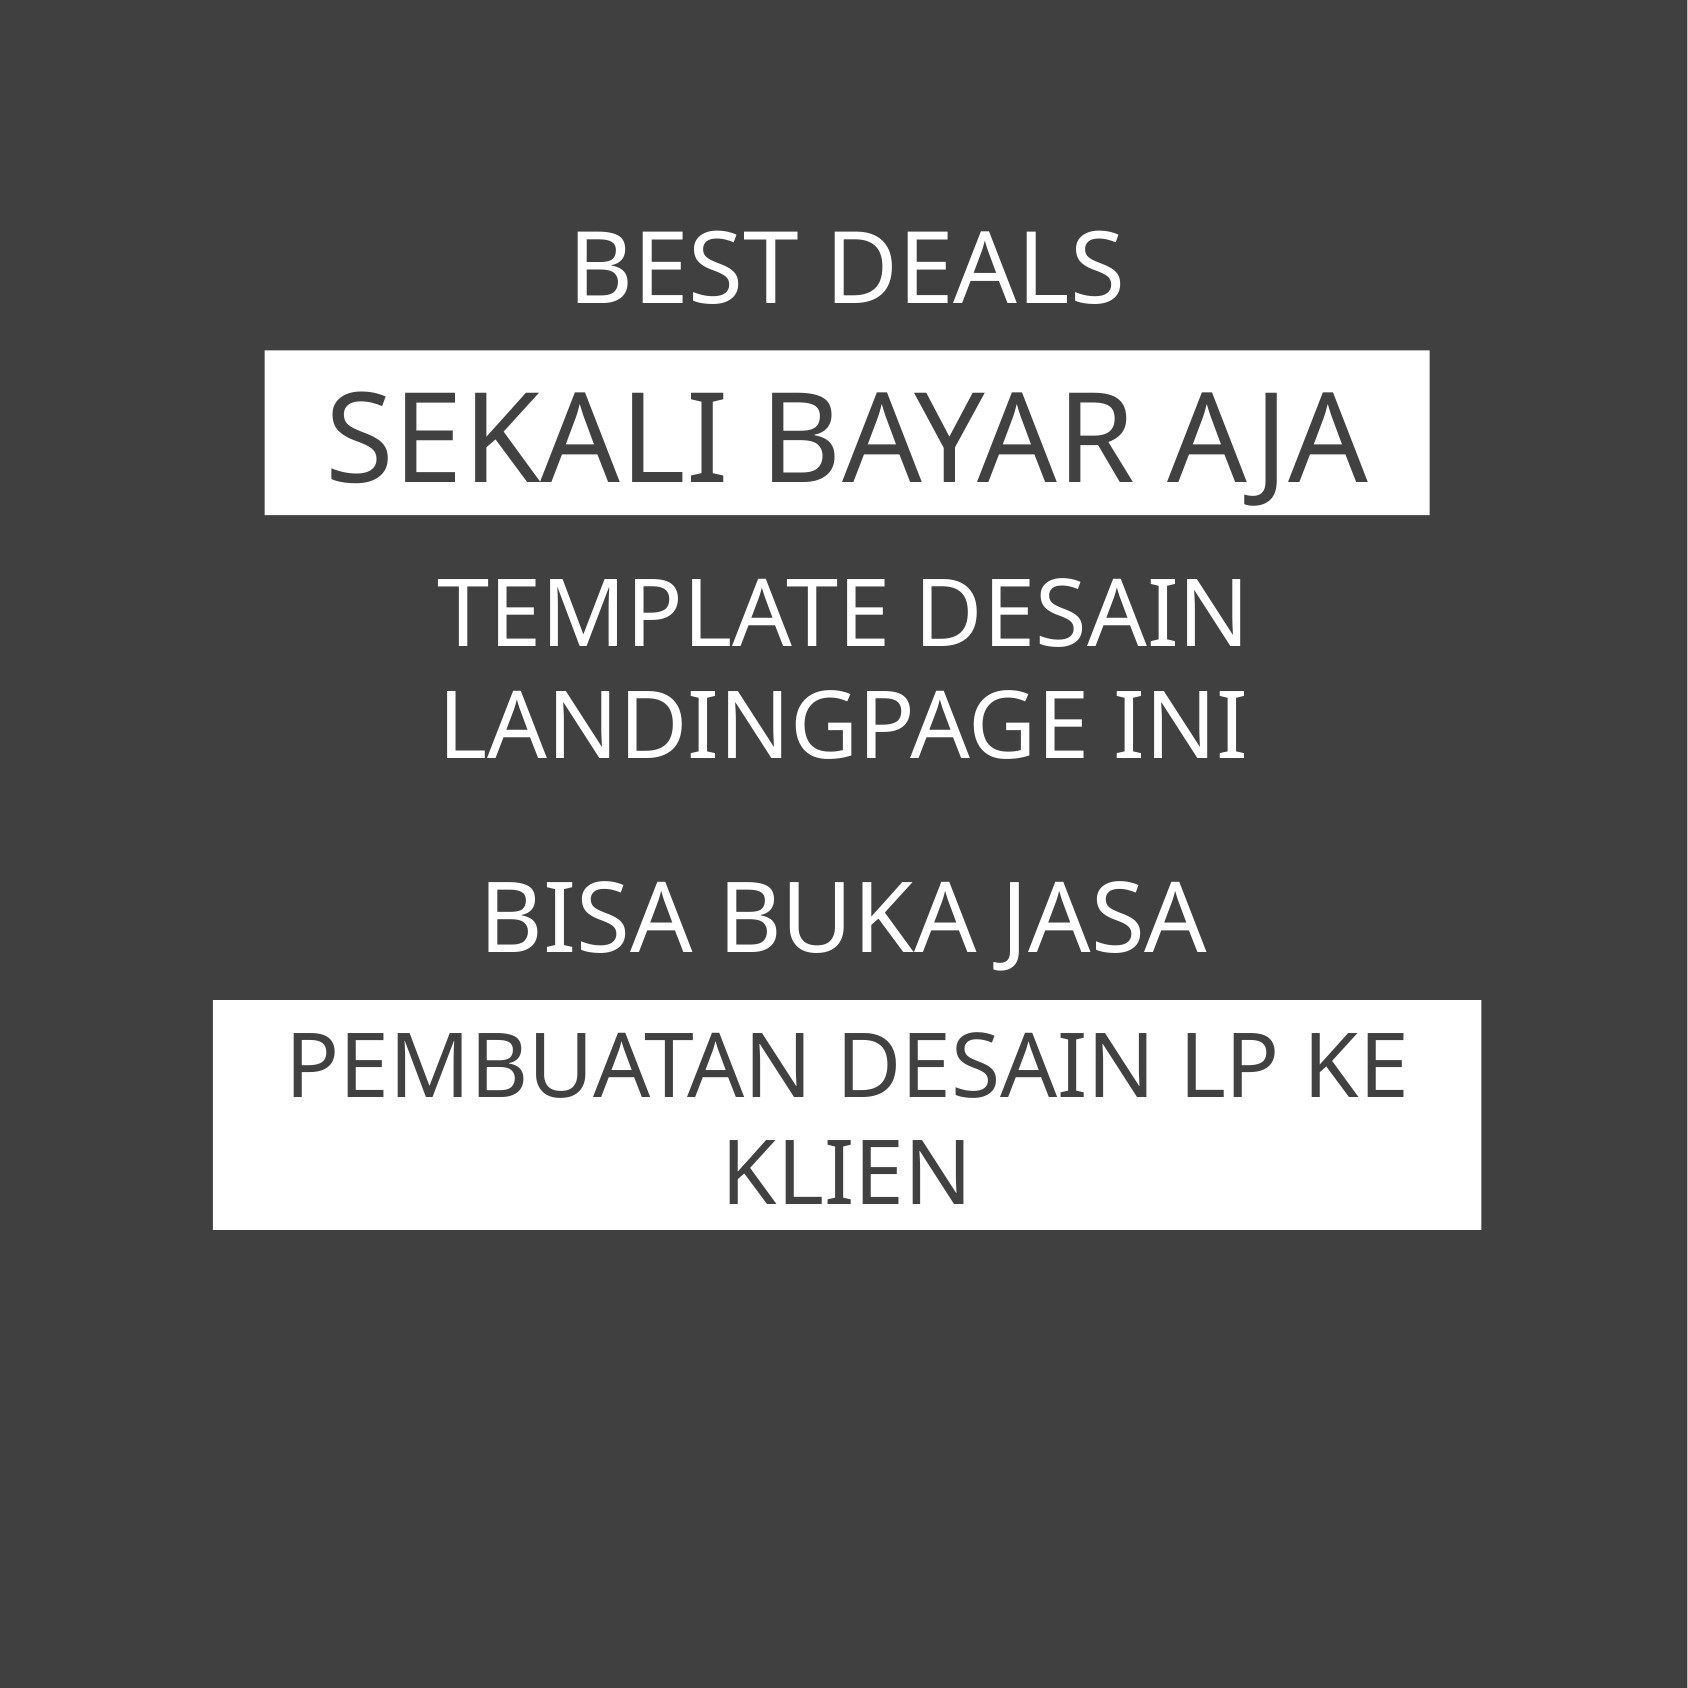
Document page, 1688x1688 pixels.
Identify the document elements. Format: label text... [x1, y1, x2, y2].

text_box BISA BUKA JASA [261, 847, 1427, 980]
text_box BEST DEALS [250, 196, 1444, 331]
text_box SEKALI BAYAR AJA [264, 350, 1430, 516]
text_box TEMPLATE DESAIN LANDINGPAGE INI [190, 545, 1498, 785]
text_box PEMBUATAN DESAIN LP KE KLIEN [212, 1000, 1482, 1230]
